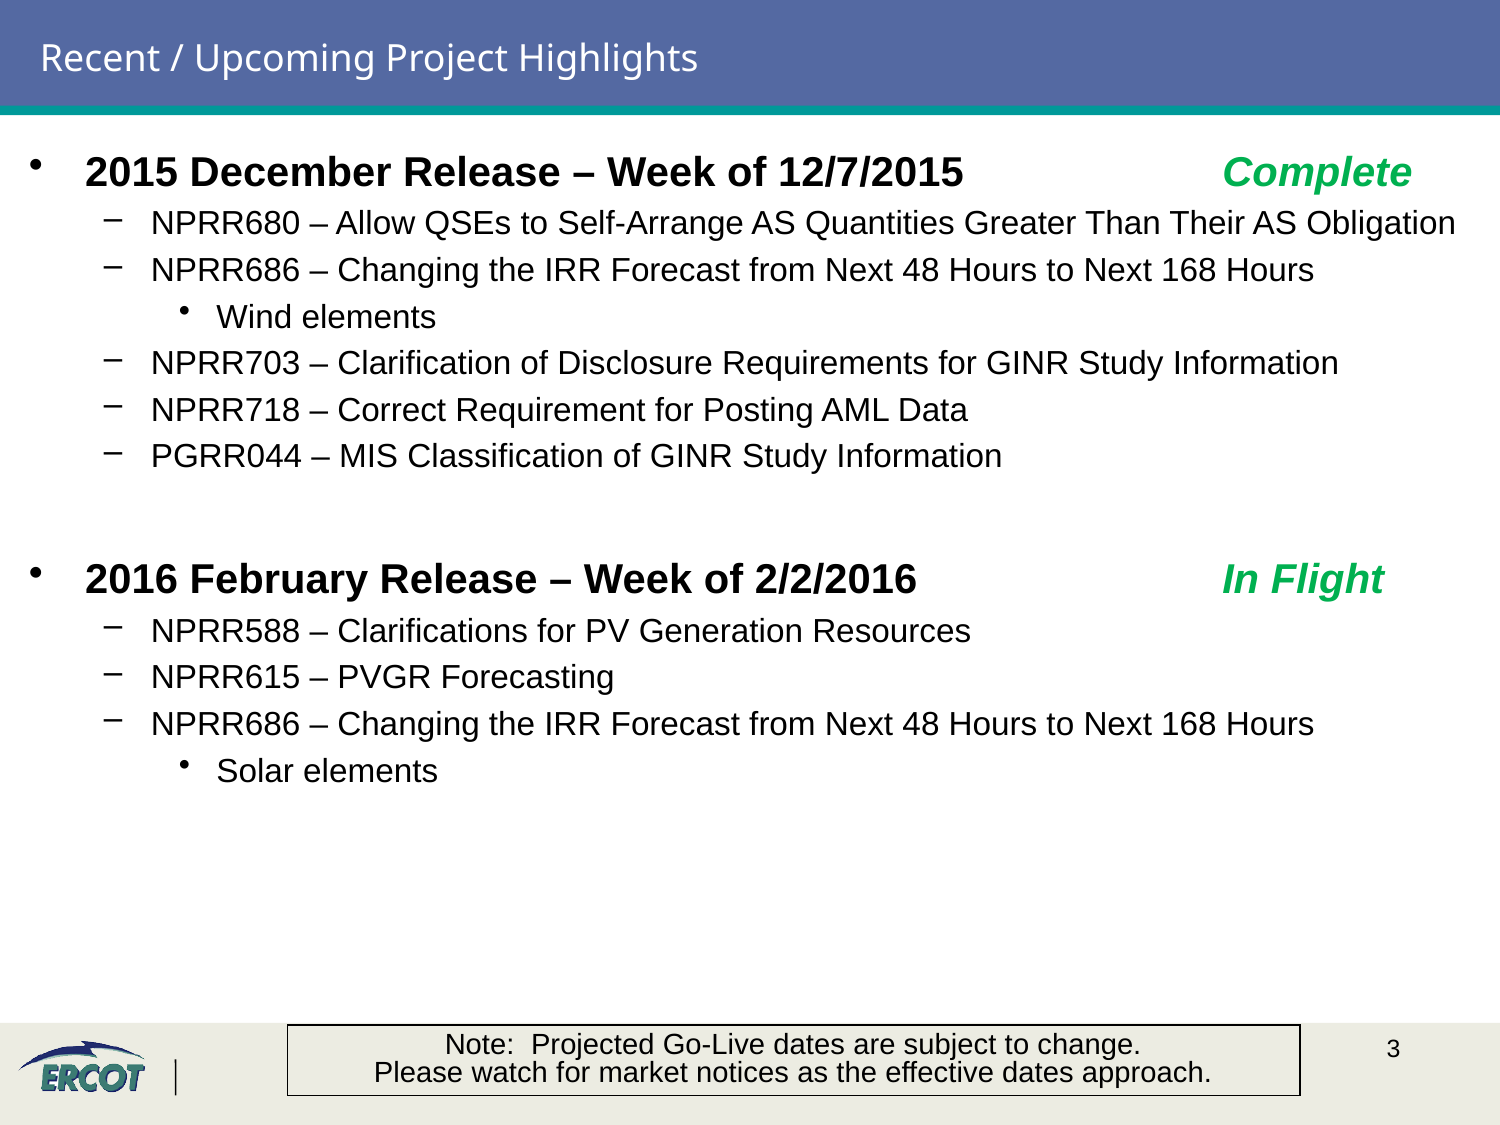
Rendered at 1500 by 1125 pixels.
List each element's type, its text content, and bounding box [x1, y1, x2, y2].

list 2015 December Release – Week of 12/7/2015 Complete NPRR680 – Allow QSEs to Self-Arrange AS Quantities Greater Than Their AS Obligation NPRR686 – Changing the IRR Forecast from Next 48 Hours to Next 168 Hours Wind elements NPRR703 – Clarification of Disclosure Requirements for GINR Study Information NPRR718 – Correct Requirement for Posting AML Data PGRR044 – MIS Classification of GINR Study Information 2016 February Release – Week of 2/2/2016 In Flight NPRR588 – Clarifications for PV Generation Resources NPRR615 – PVGR Forecasting NPRR686 – Changing the IRR Forecast from Next 48 Hours to Next 168 Hours Solar elements [13, 137, 1489, 1000]
title Recent / Upcoming Project Highlights [24, 0, 1175, 113]
text_box Note: Projected Go-Live dates are subject to change. Please watch for market notices as the effective dates approach. [287, 1024, 1300, 1096]
picture [10, 1031, 151, 1111]
